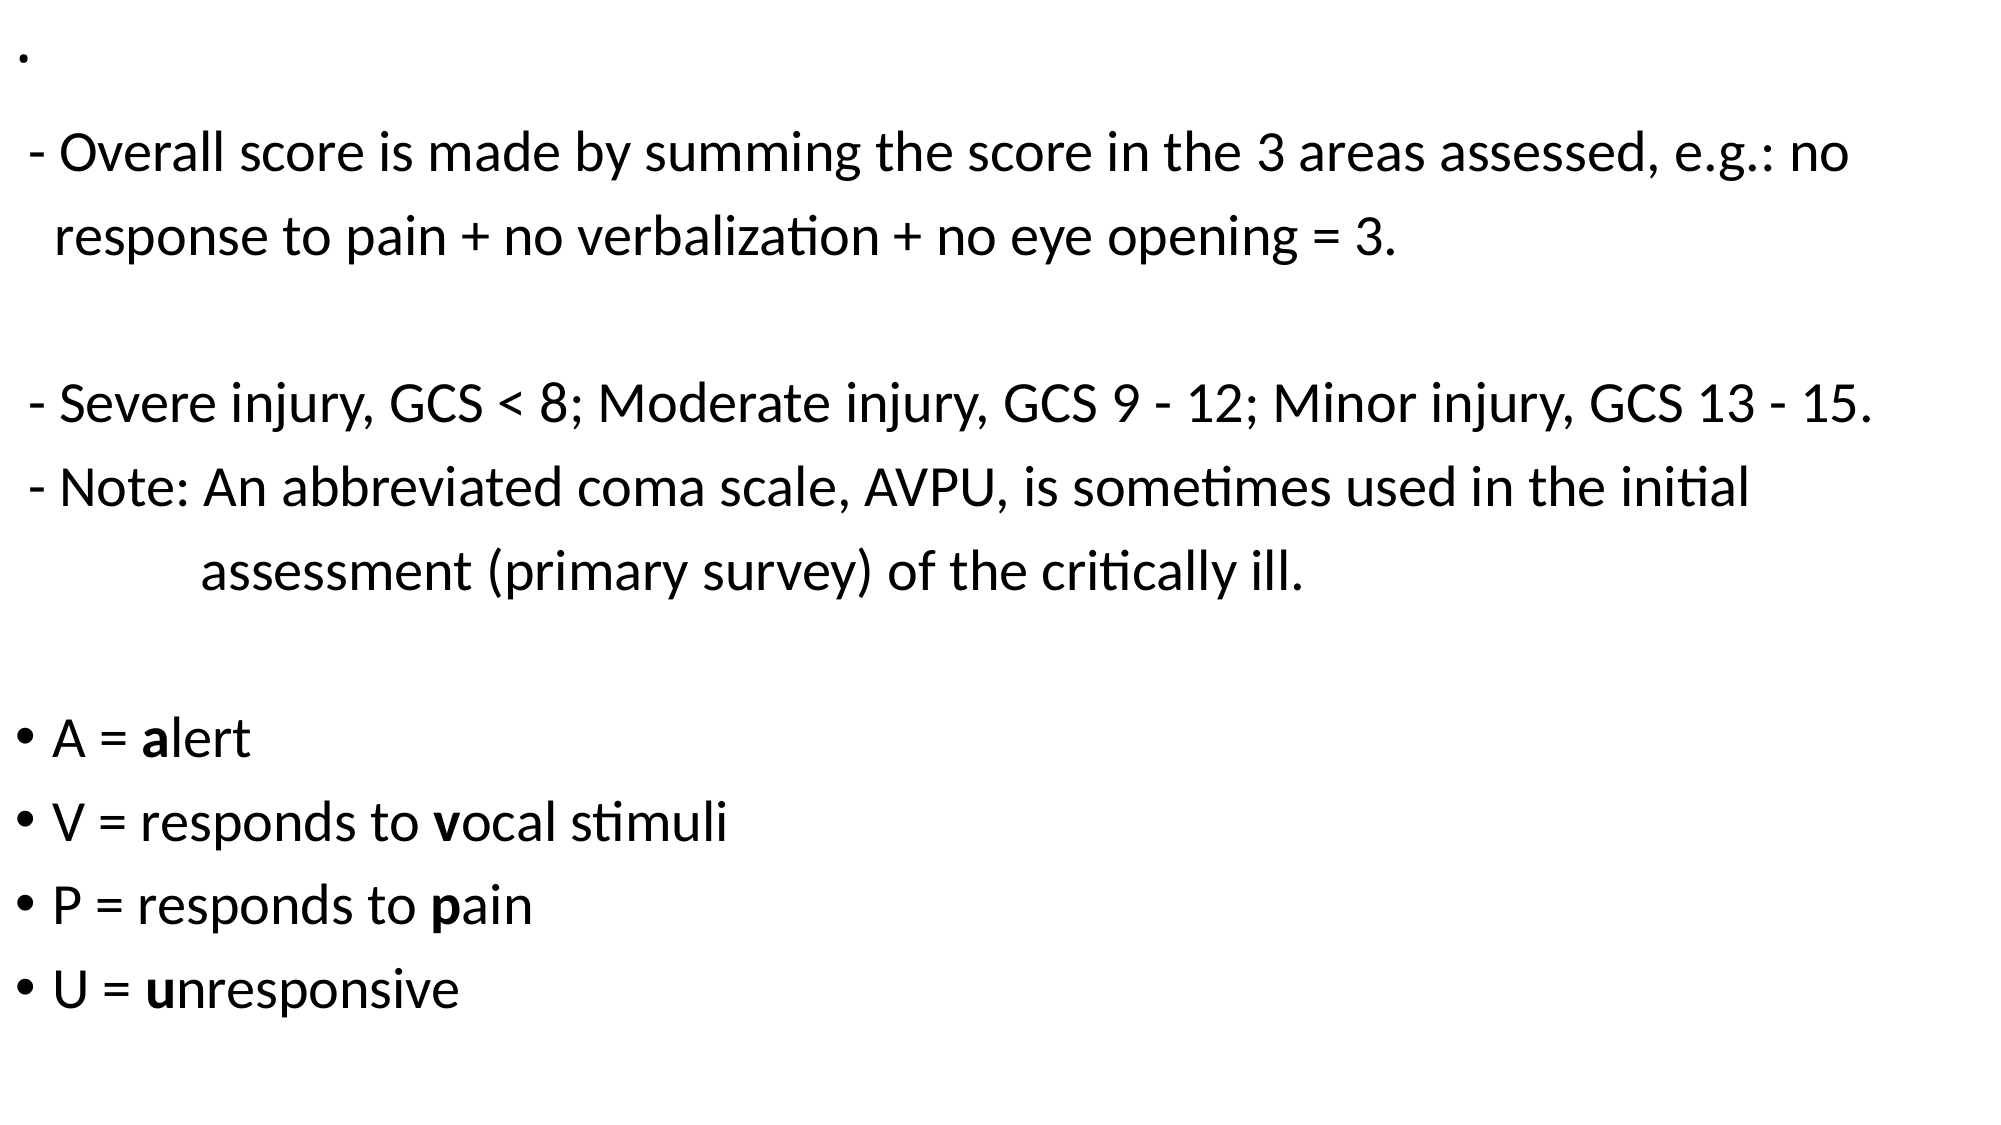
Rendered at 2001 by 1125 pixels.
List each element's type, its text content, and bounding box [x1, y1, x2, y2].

title . [0, 0, 1863, 85]
list - Overall score is made by summing the score in the 3 areas assessed, e.g.: no response to pain + no verbalization + no eye opening = 3. - Severe injury, GCS < 8; Moderate injury, GCS 9 - 12; Minor injury, GCS 13 - 15. - Note: An abbreviated coma scale, AVPU, is sometimes used in the initial assessment (primary survey) of the critically ill. A = alert V = responds to vocal stimuli P = responds to pain U = unresponsive [0, 114, 2000, 1125]
